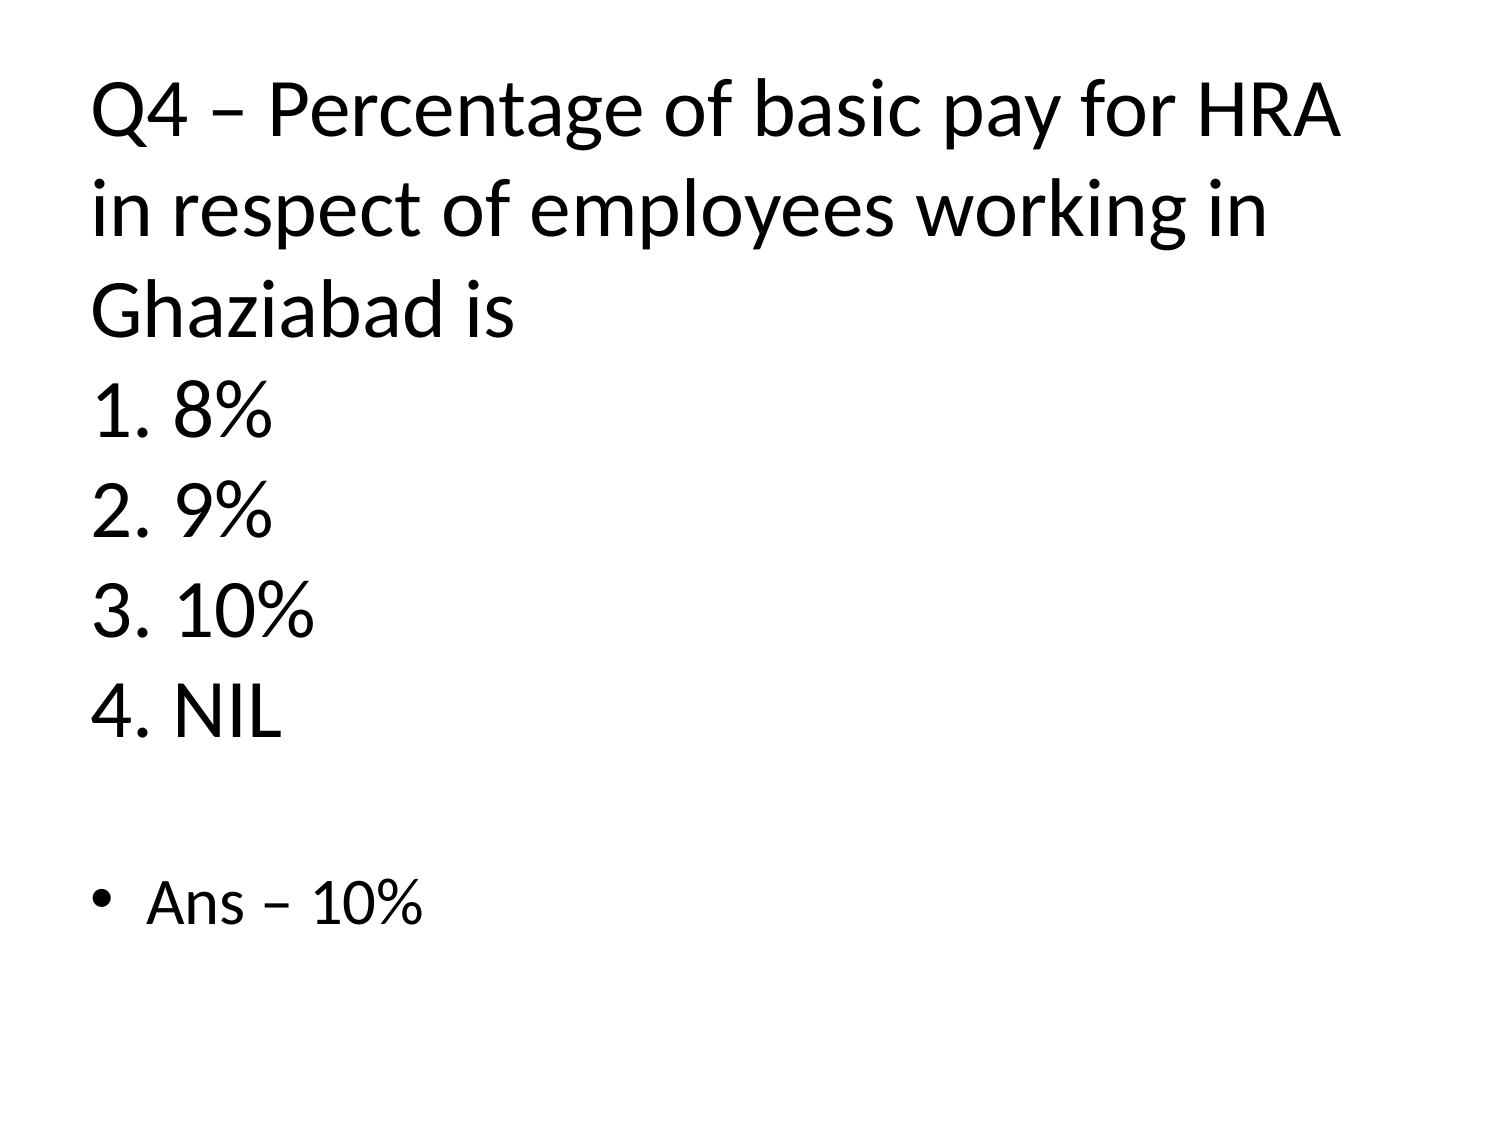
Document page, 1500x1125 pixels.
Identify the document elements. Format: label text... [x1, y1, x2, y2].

list Ans – 10% [75, 849, 1425, 1005]
title Q4 – Percentage of basic pay for HRA in respect of employees working in Ghaziabad is 1. 8% 2. 9% 3. 10% 4. NIL [75, 45, 1425, 763]
